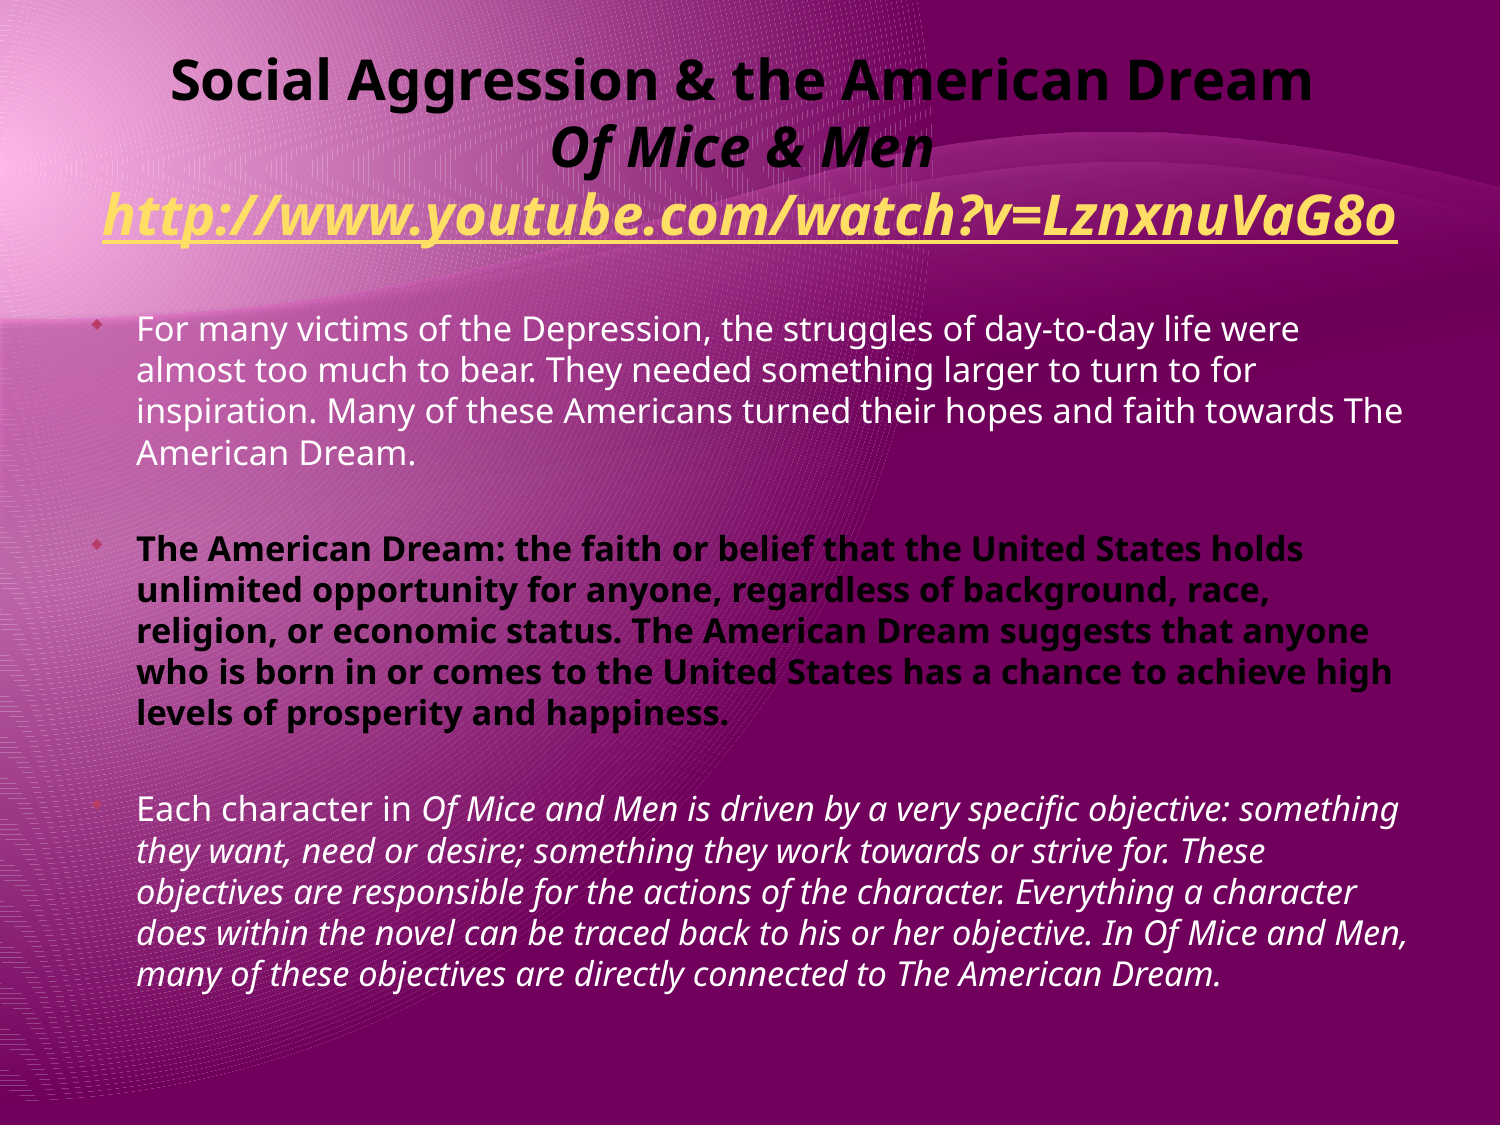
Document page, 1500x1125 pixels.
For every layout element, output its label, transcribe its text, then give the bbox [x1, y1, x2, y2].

title Social Aggression & the American Dream Of Mice & Men http://www.youtube.com/watch?v=LznxnuVaG8o [75, 0, 1425, 299]
list For many victims of the Depression, the struggles of day-to-day life were almost too much to bear. They needed something larger to turn to for inspiration. Many of these Americans turned their hopes and faith towards The American Dream. The American Dream: the faith or belief that the United States holds unlimited opportunity for anyone, regardless of background, race, religion, or economic status. The American Dream suggests that anyone who is born in or comes to the United States has a chance to achieve high levels of prosperity and happiness. Each character in Of Mice and Men is driven by a very specific objective: something they want, need or desire; something they work towards or strive for. These objectives are responsible for the actions of the character. Everything a character does within the novel can be traced back to his or her objective. In Of Mice and Men, many of these objectives are directly connected to The American Dream. [75, 299, 1425, 1033]
